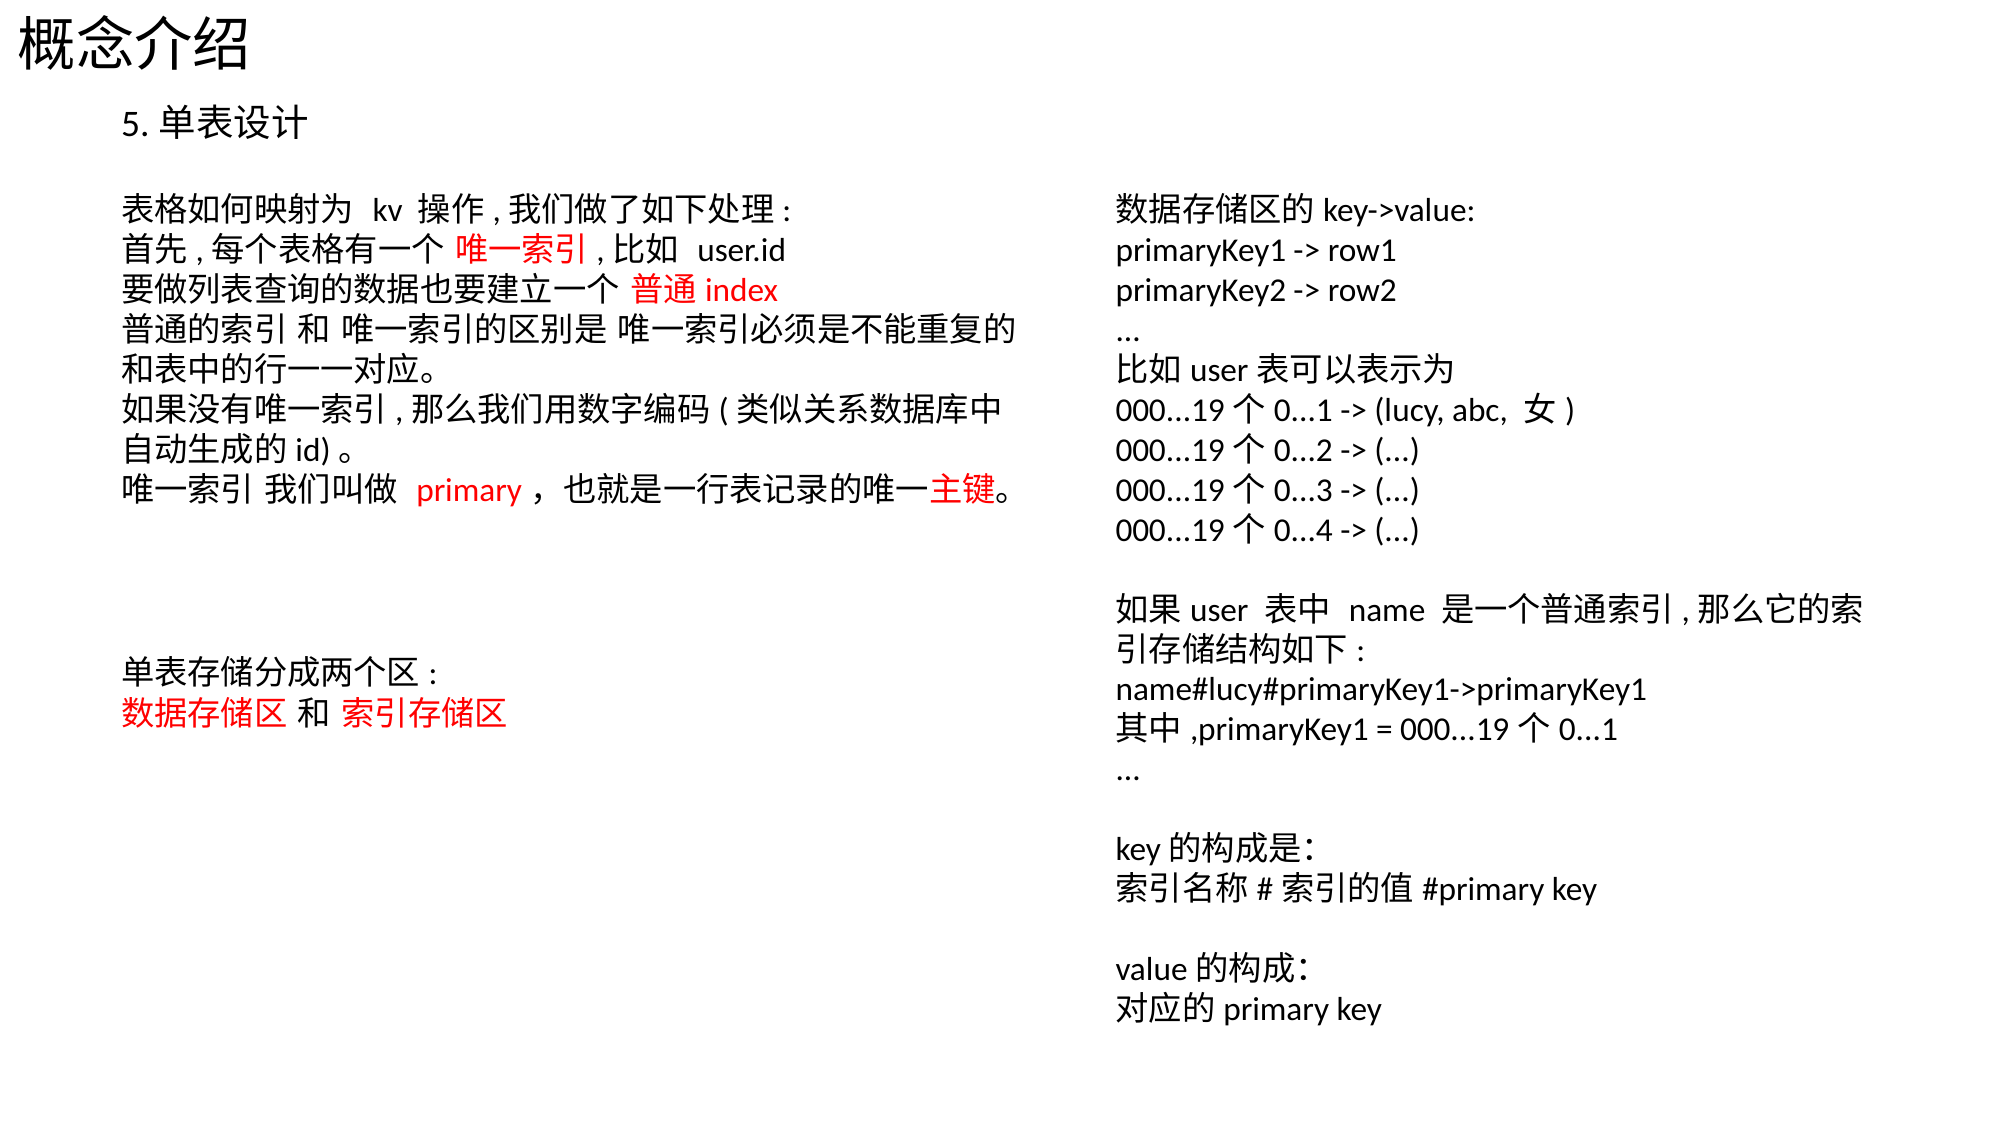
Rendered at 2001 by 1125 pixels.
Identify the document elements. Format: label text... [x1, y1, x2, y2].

text_box 概念介绍 [3, 0, 266, 85]
text_box 表格如何映射为 kv 操作,我们做了如下处理: 首先,每个表格有一个 唯一索引,比如 user.id 要做列表查询的数据也要建立一个 普通index 普通的索引 和 唯一索引的区别是 唯一索引必须是不能重复的 和表中的行一一对应。 如果没有唯一索引,那么我们用数字编码(类似关系数据库中自动生成的id)。 唯一索引 我们叫做 primary，也就是一行表记录的唯一主键。 [106, 181, 1045, 555]
text_box 单表存储分成两个区: 数据存储区 和 索引存储区 [106, 644, 744, 739]
text_box 数据存储区的key->value: primaryKey1 -> row1 primaryKey2 -> row2 ... 比如user表可以表示为 000...19个0...1 -> (lucy, abc, 女) 000...19个0...2 -> (...) 000...19个0...3 -> (...) 000...19个0...4 -> (...) 如果user 表中 name 是一个普通索引,那么它的索引存储结构如下: name#lucy#primaryKey1->primaryKey1 其中,primaryKey1 = 000...19个0...1 ... key的构成是： 索引名称#索引的值#primary key value的构成： 对应的primary key [1100, 181, 1887, 1035]
text_box 5.单表设计 [106, 91, 1857, 152]
